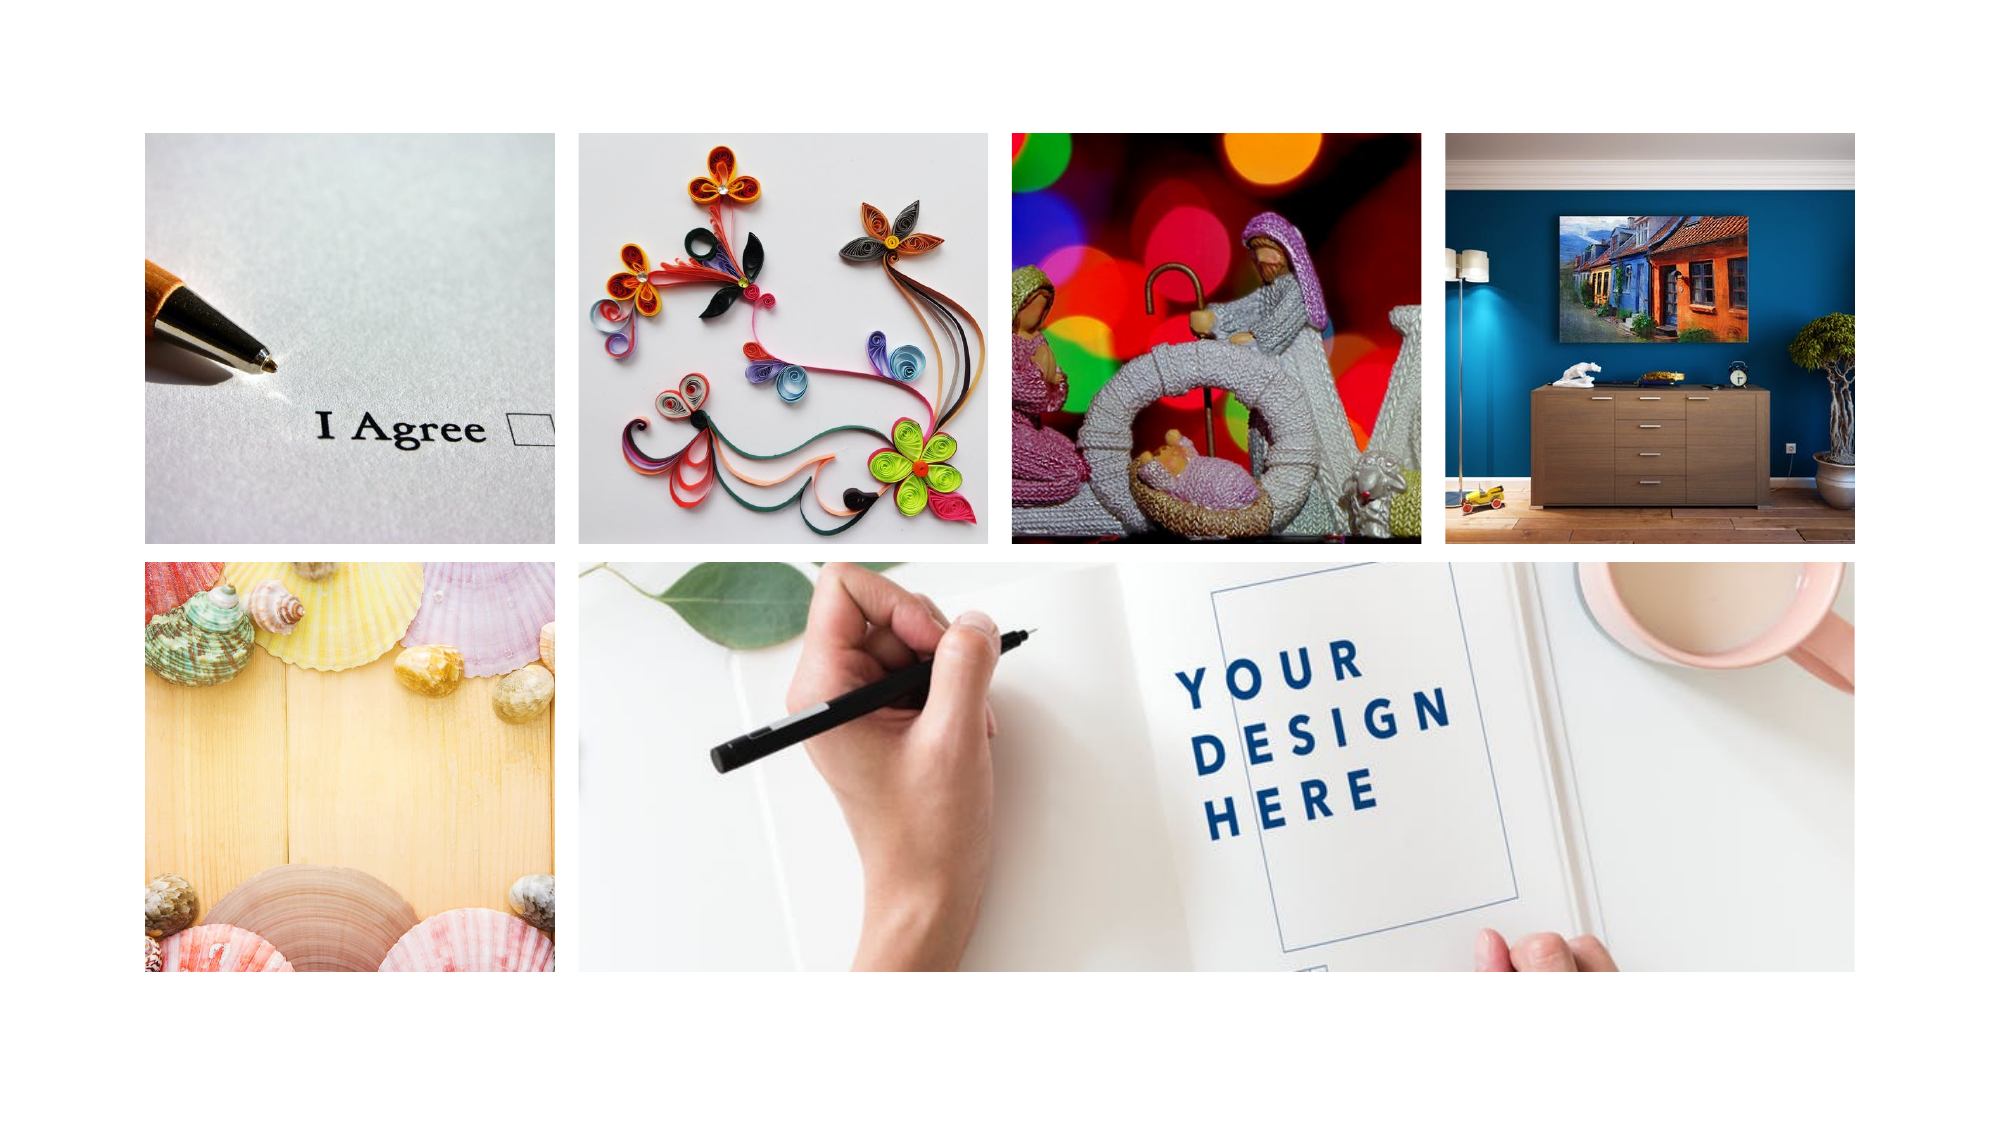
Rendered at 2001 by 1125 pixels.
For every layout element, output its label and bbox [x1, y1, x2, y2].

picture [1445, 133, 1855, 544]
picture [1011, 133, 1422, 544]
picture [145, 133, 555, 544]
picture [578, 133, 989, 544]
picture [145, 562, 555, 973]
picture [578, 562, 1855, 973]
